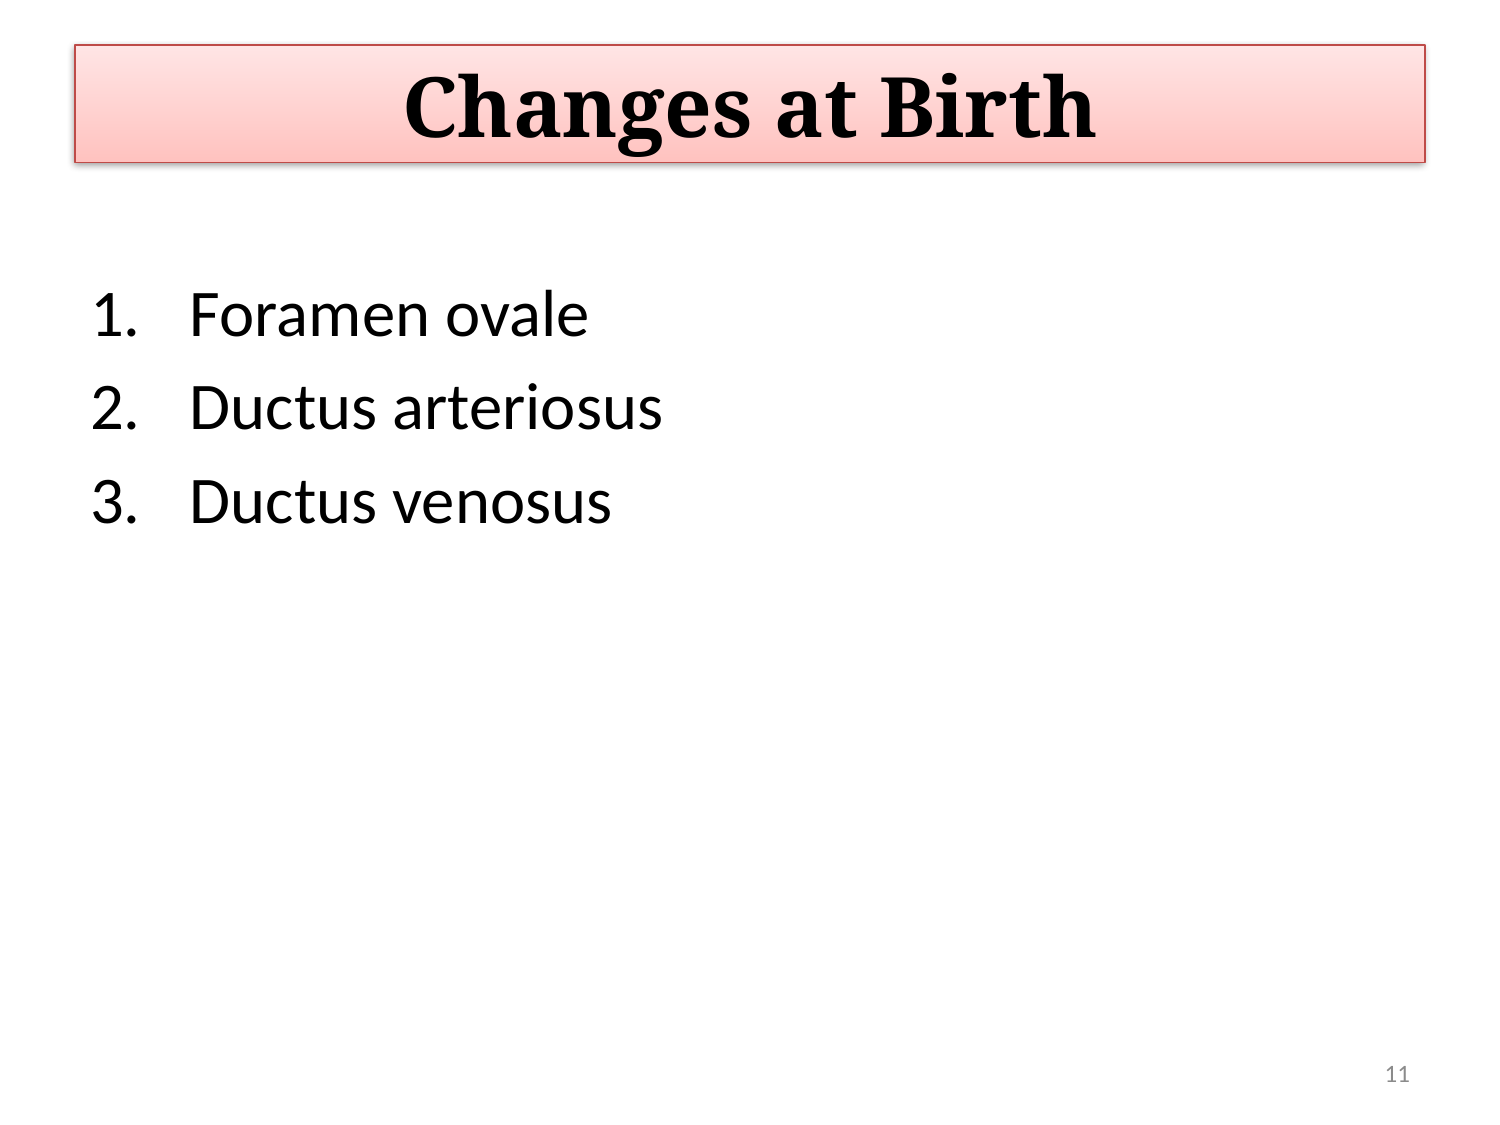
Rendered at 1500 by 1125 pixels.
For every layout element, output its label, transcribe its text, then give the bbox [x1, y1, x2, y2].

title Changes at Birth [74, 44, 1426, 163]
slide_number 11 [1074, 1042, 1425, 1103]
list Foramen ovale Ductus arteriosus Ductus venosus [75, 262, 1425, 1005]
